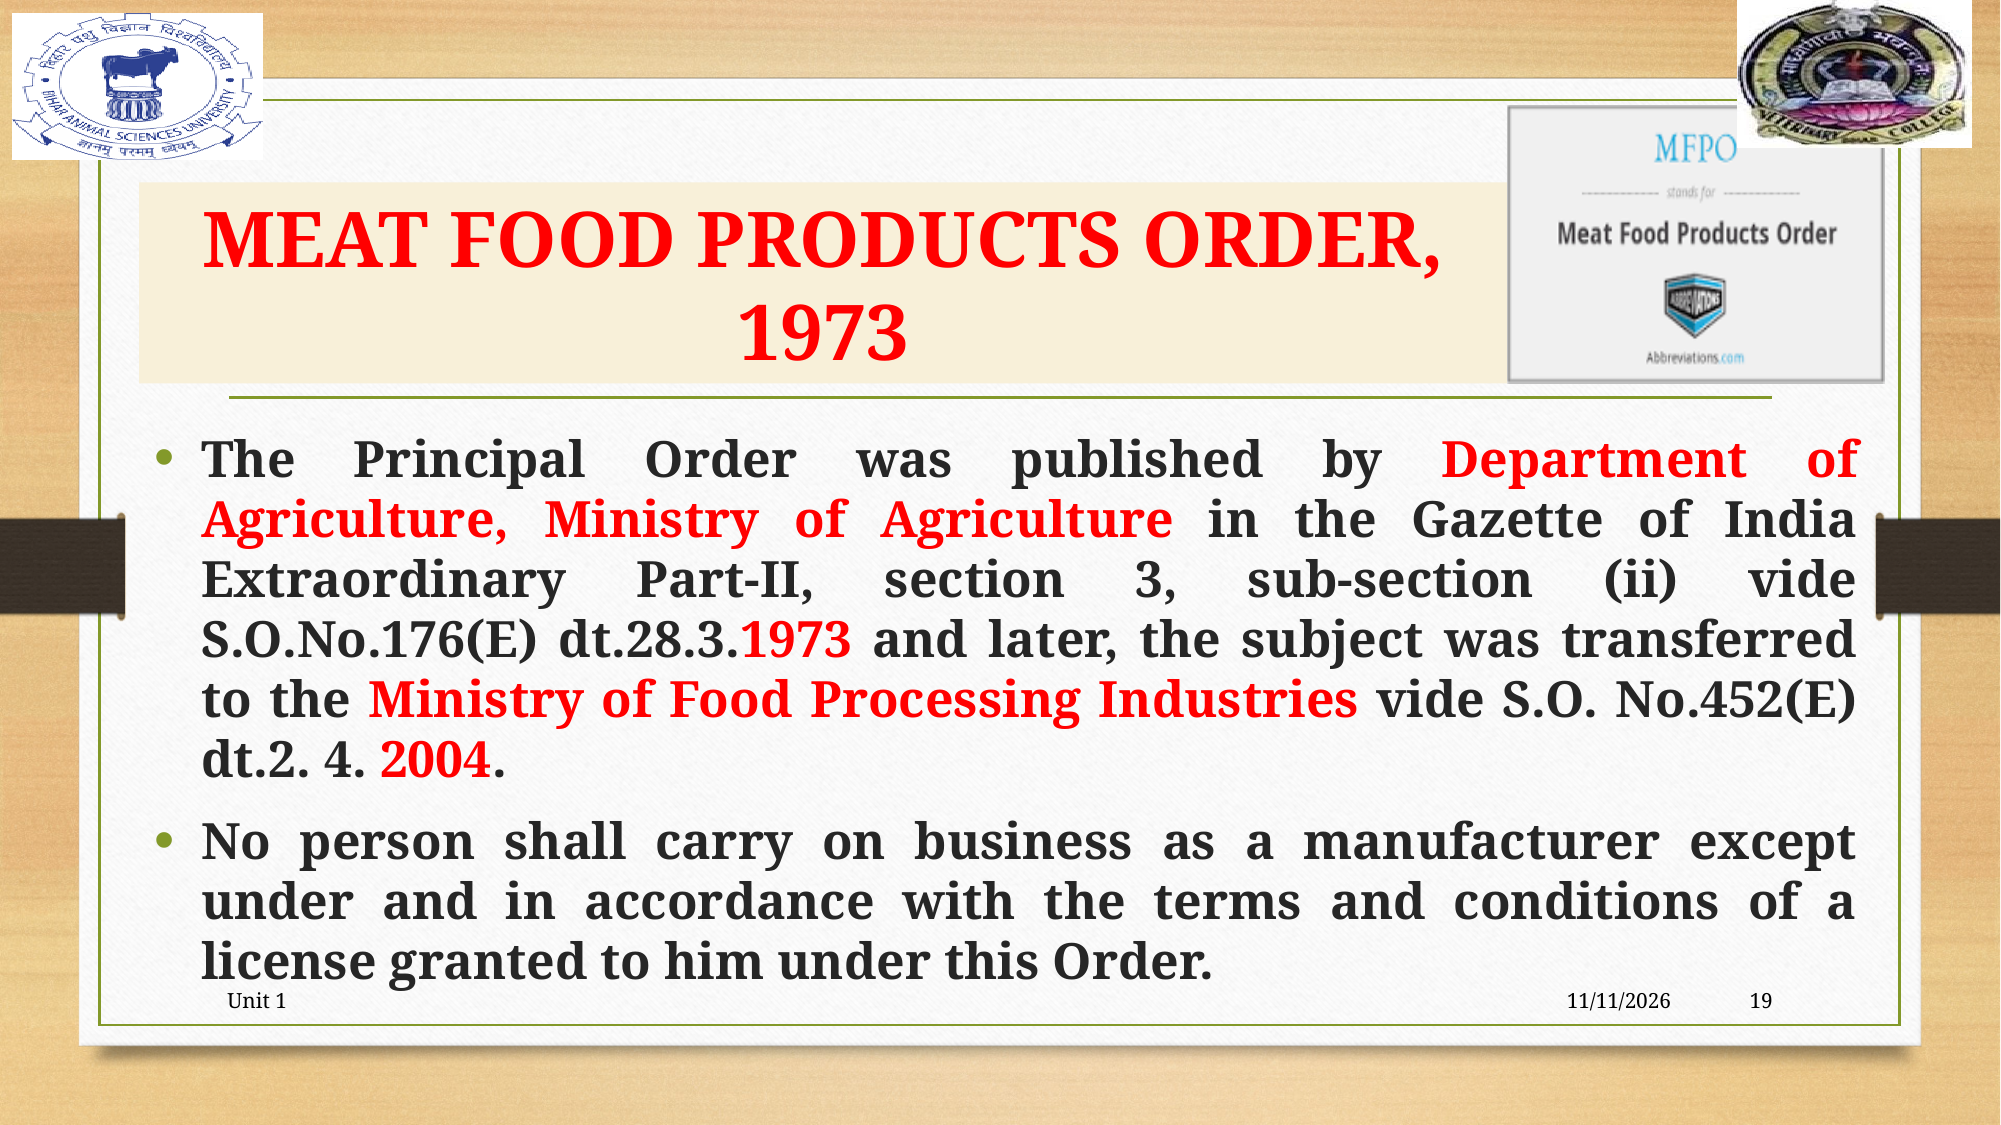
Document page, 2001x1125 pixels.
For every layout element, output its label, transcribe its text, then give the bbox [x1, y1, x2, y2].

list The Principal Order was published by Department of Agriculture, Ministry of Agriculture in the Gazette of India Extraordinary Part-II, section 3, sub-section (ii) vide S.O.No.176(E) dt.28.3.1973 and later, the subject was transferred to the Ministry of Food Processing Industries vide S.O. No.452(E) dt.2. 4. 2004. No person shall carry on business as a manufacturer except under and in accordance with the terms and conditions of a license granted to him under this Order. [139, 419, 1873, 964]
picture [0, 0, 2001, 1125]
footer Unit 1 [212, 979, 1411, 1025]
slide_number 19 [1698, 979, 1788, 1025]
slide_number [1423, 979, 1686, 1025]
title MEAT FOOD PRODUCTS ORDER, 1973 [139, 182, 1507, 384]
